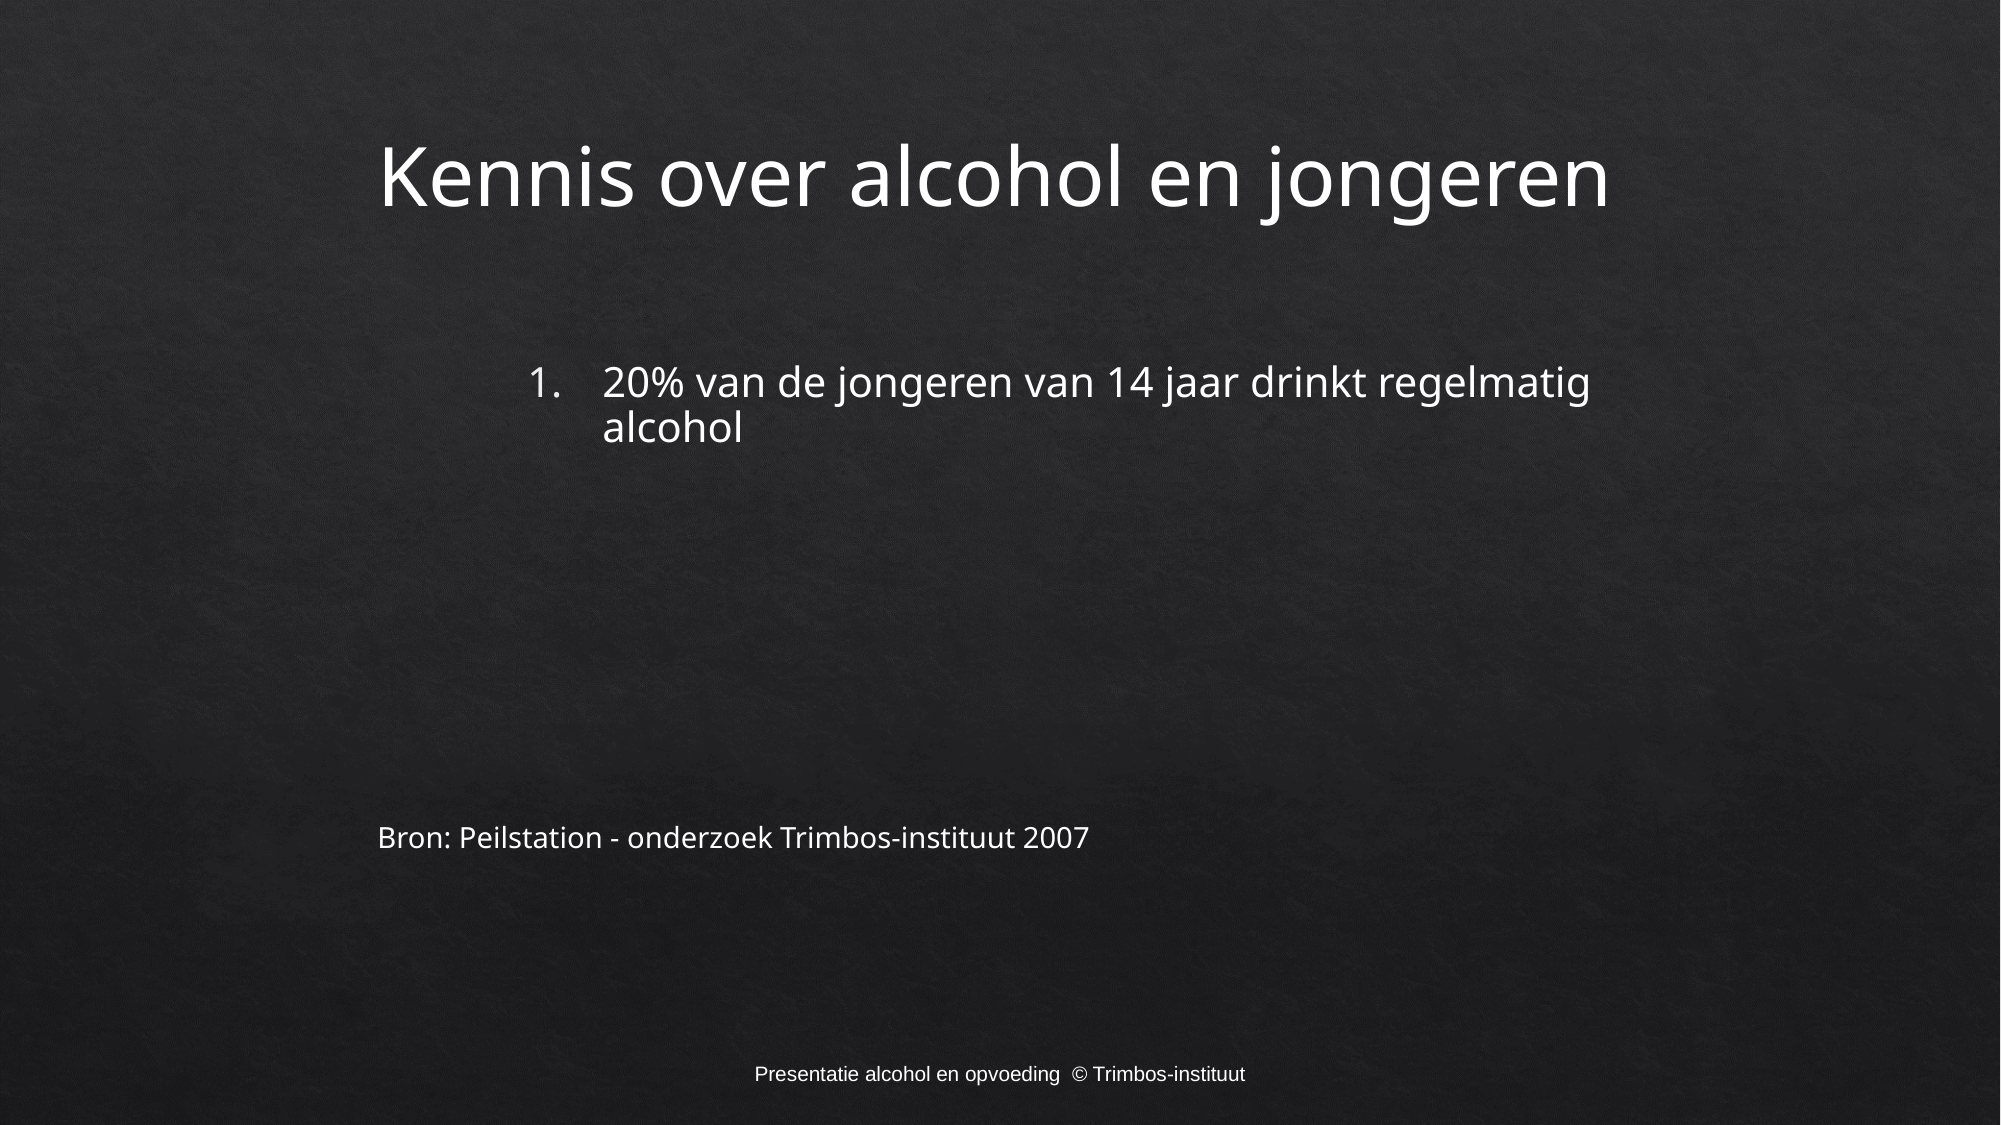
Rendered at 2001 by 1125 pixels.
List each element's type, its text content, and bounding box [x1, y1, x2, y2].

footer Presentatie alcohol en opvoeding © Trimbos-instituut [662, 1042, 1338, 1103]
picture [0, 0, 2001, 1125]
title Kennis over alcohol en jongeren [362, 99, 1637, 260]
list 20% van de jongeren van 14 jaar drinkt regelmatig alcohol Bron: Peilstation - onderzoek Trimbos-instituut 2007 [362, 284, 1637, 950]
